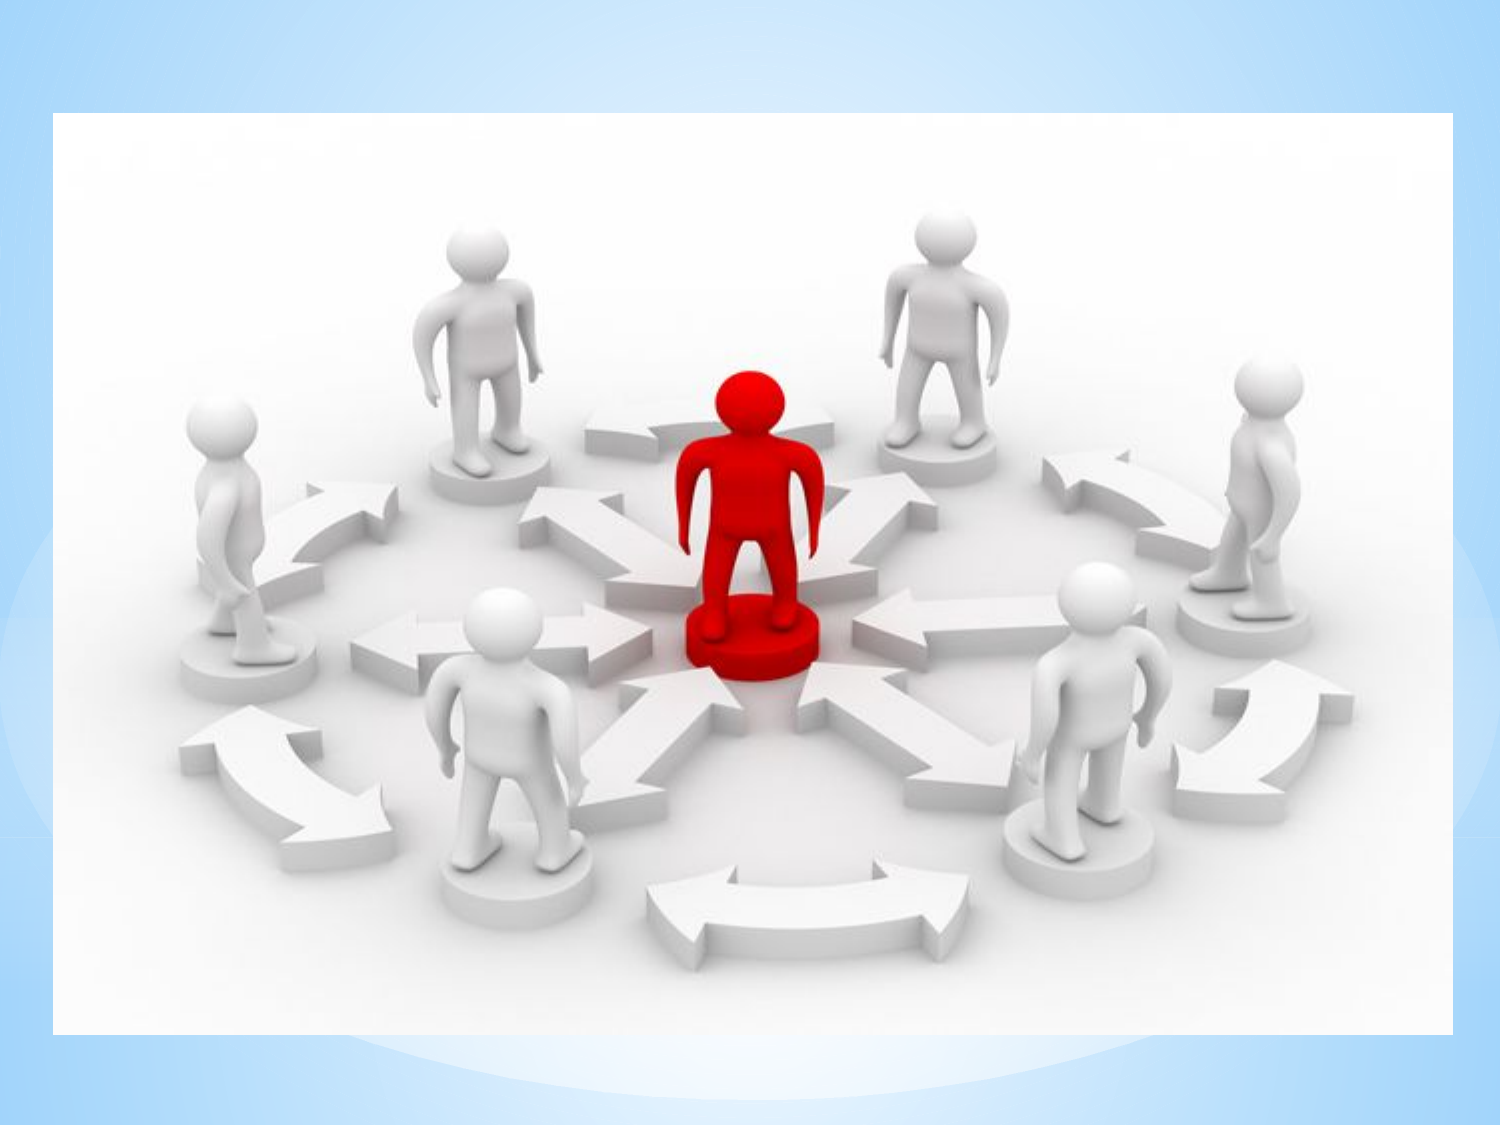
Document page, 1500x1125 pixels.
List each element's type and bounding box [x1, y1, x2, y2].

picture [52, 113, 1453, 1036]
